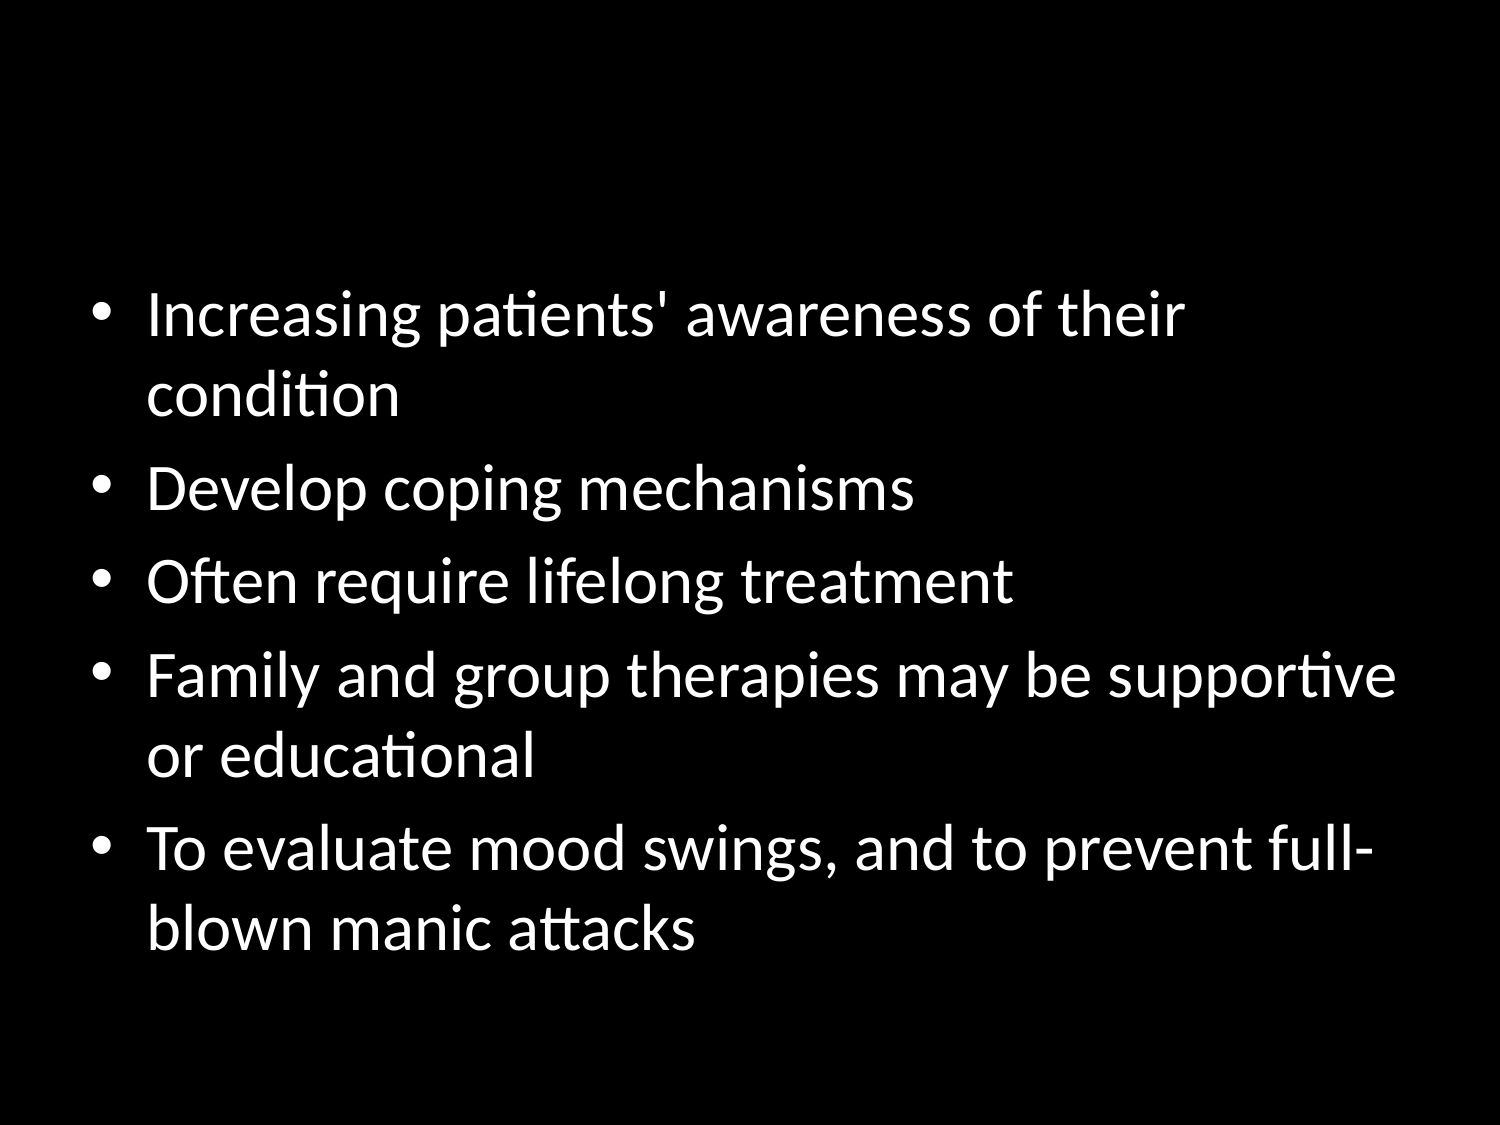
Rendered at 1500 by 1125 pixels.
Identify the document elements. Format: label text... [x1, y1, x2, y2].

list Increasing patients' awareness of their condition Develop coping mechanisms Often require lifelong treatment Family and group therapies may be supportive or educational To evaluate mood swings, and to prevent full-blown manic attacks [75, 262, 1425, 1005]
